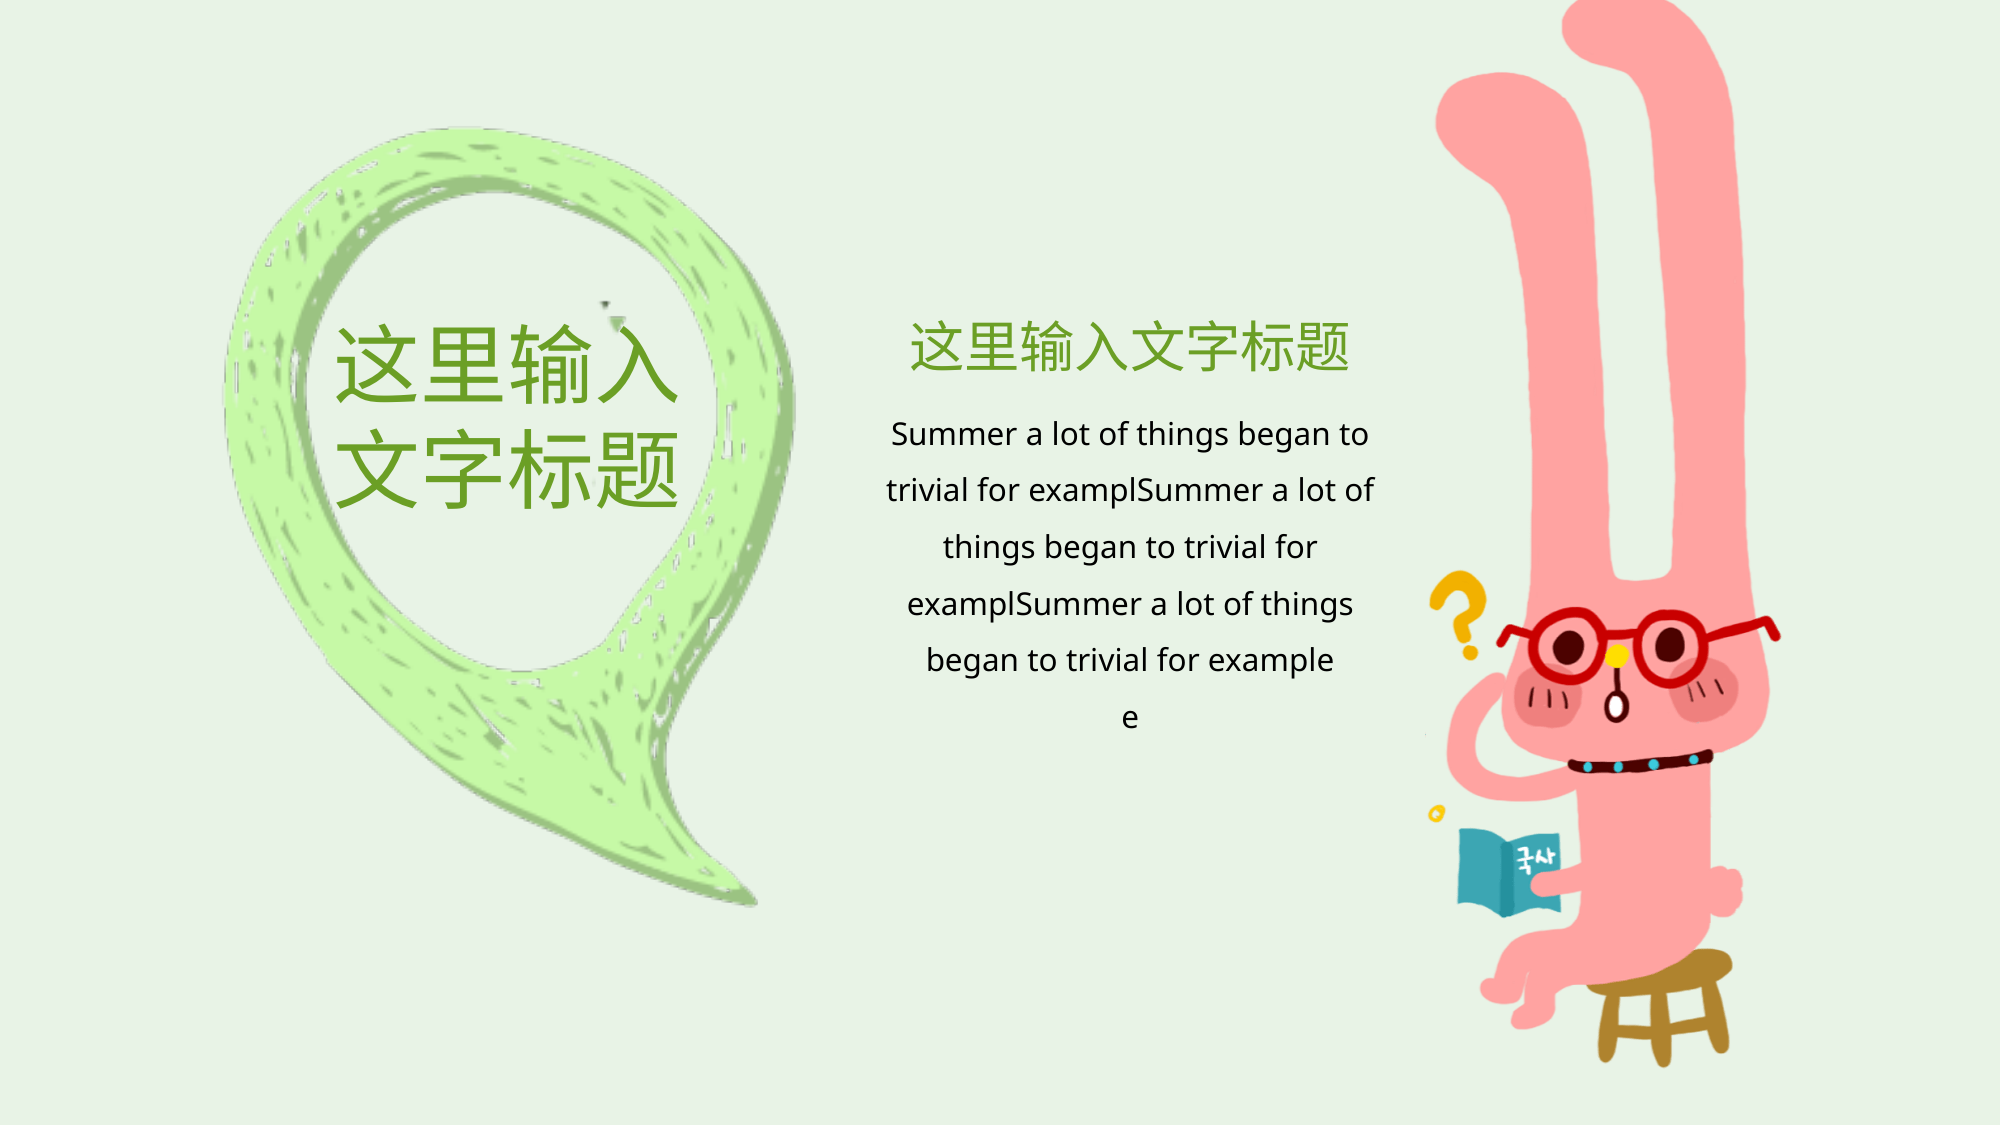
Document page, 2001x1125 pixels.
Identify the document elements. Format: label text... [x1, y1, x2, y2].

picture [160, 92, 905, 918]
text_box Summer a lot of things began to trivial for examplSummer a lot of things began to trivial for examplSummer a lot of things began to trivial for example e [905, 387, 1395, 743]
picture [1425, 0, 1830, 1125]
text_box 这里输入文字标题 [905, 304, 1425, 386]
